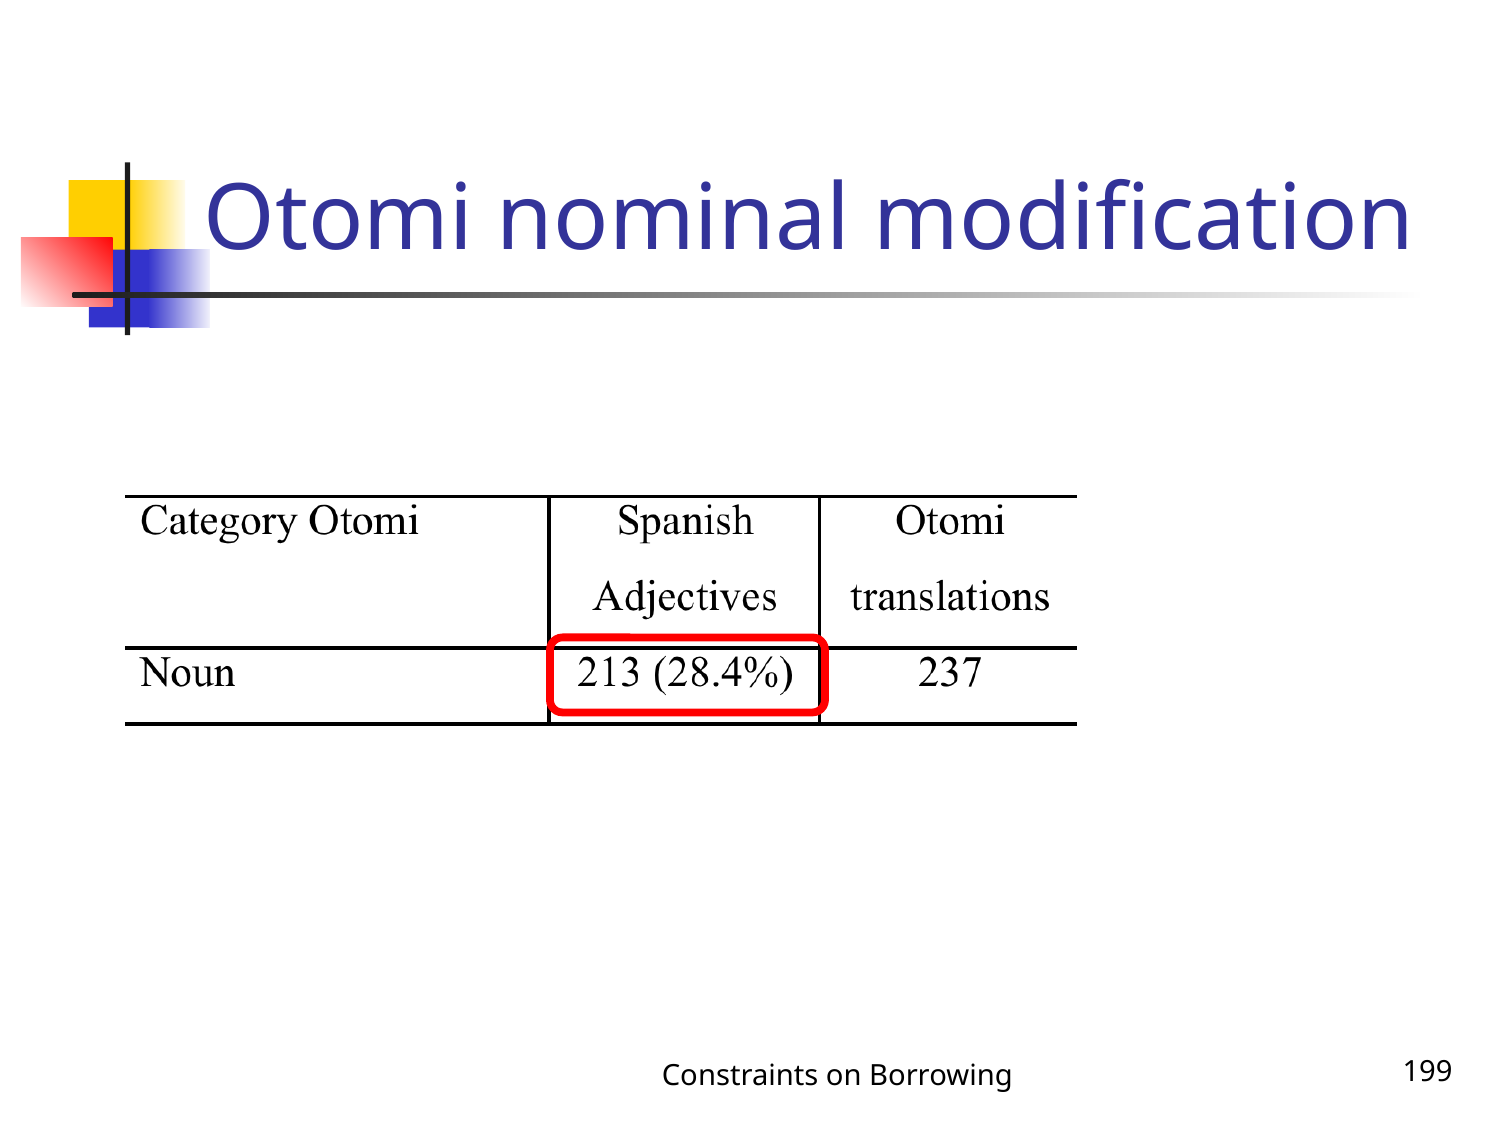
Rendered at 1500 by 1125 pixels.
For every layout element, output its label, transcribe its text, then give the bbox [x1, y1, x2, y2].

title Otomi nominal modification [188, 34, 1468, 276]
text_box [124, 345, 1500, 776]
slide_number 199 [1154, 1023, 1468, 1100]
footer Constraints on Borrowing [599, 1023, 1076, 1100]
